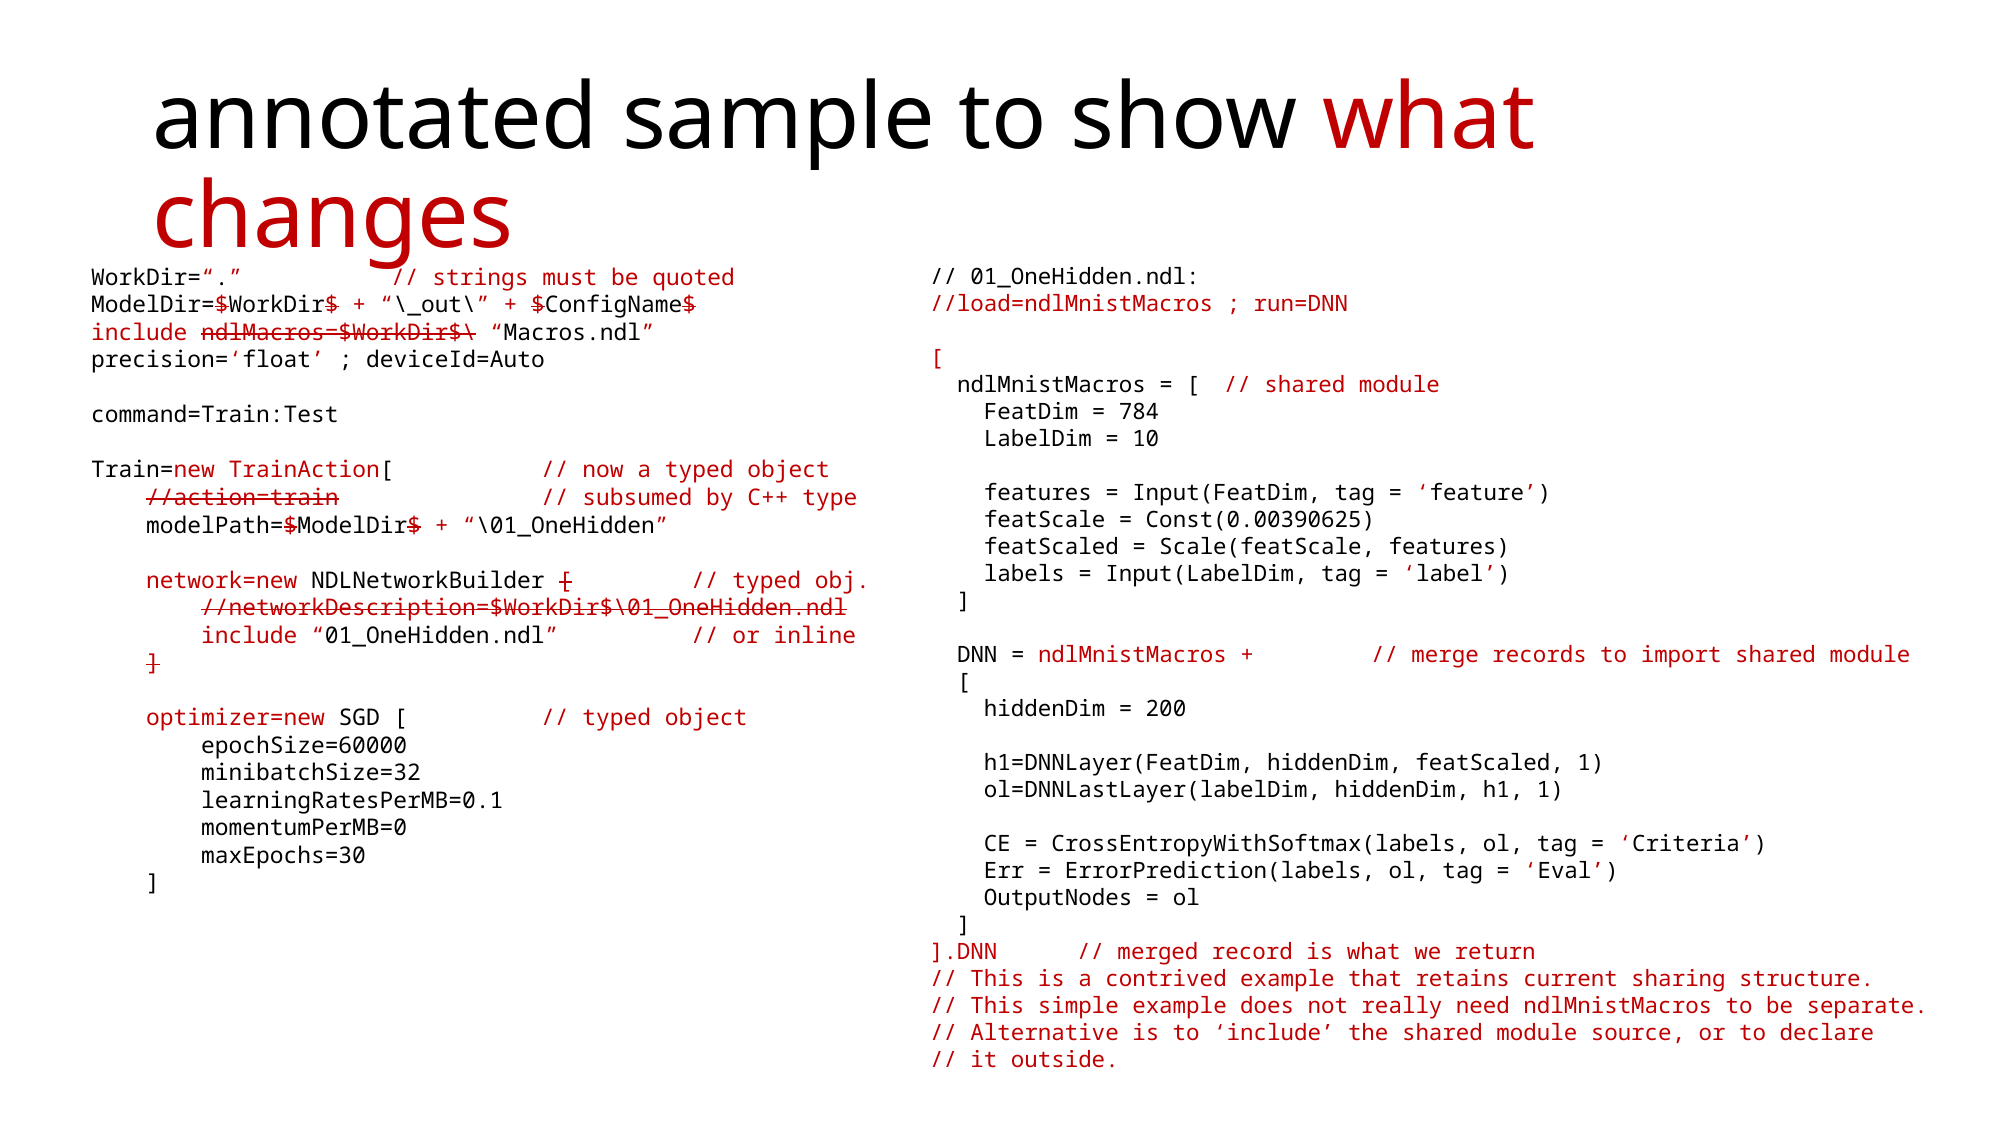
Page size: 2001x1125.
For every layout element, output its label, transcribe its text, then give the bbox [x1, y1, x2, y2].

title annotated sample to show what changes [137, 59, 1863, 278]
text_box // 01_OneHidden.ndl: //load=ndlMnistMacros ; run=DNN [ ndlMnistMacros = [ // shared module FeatDim = 784 LabelDim = 10 features = Input(FeatDim, tag = ‘feature’) featScale = Const(0.00390625) featScaled = Scale(featScale, features) labels = Input(LabelDim, tag = ‘label’) ] DNN = ndlMnistMacros + // merge records to import shared module [ hiddenDim = 200 h1=DNNLayer(FeatDim, hiddenDim, featScaled, 1) ol=DNNLastLayer(labelDim, hiddenDim, h1, 1) CE = CrossEntropyWithSoftmax(labels, ol, tag = ‘Criteria’) Err = ErrorPrediction(labels, ol, tag = ‘Eval’) OutputNodes = ol ] ].DNN // merged record is what we return // This is a contrived example that retains current sharing structure. // This simple example does not really need ndlMnistMacros to be separate. // Alternative is to ‘include’ the shared module source, or to declare // it outside. [915, 254, 1968, 1082]
list WorkDir=“.” // strings must be quoted ModelDir=$WorkDir$ + “\_out\” + $ConfigName$ include ndlMacros=$WorkDir$\ “Macros.ndl” precision=‘float’ ; deviceId=Auto command=Train:Test Train=new TrainAction[ // now a typed object //action=train // subsumed by C++ type modelPath=$ModelDir$ + “\01_OneHidden” network=new NDLNetworkBuilder [ // typed obj. //networkDescription=$WorkDir$\01_OneHidden.ndl include “01_OneHidden.ndl” // or inline ] optimizer=new SGD [ // typed object epochSize=60000 minibatchSize=32 learningRatesPerMB=0.1 momentumPerMB=0 maxEpochs=30 ] [76, 254, 887, 969]
